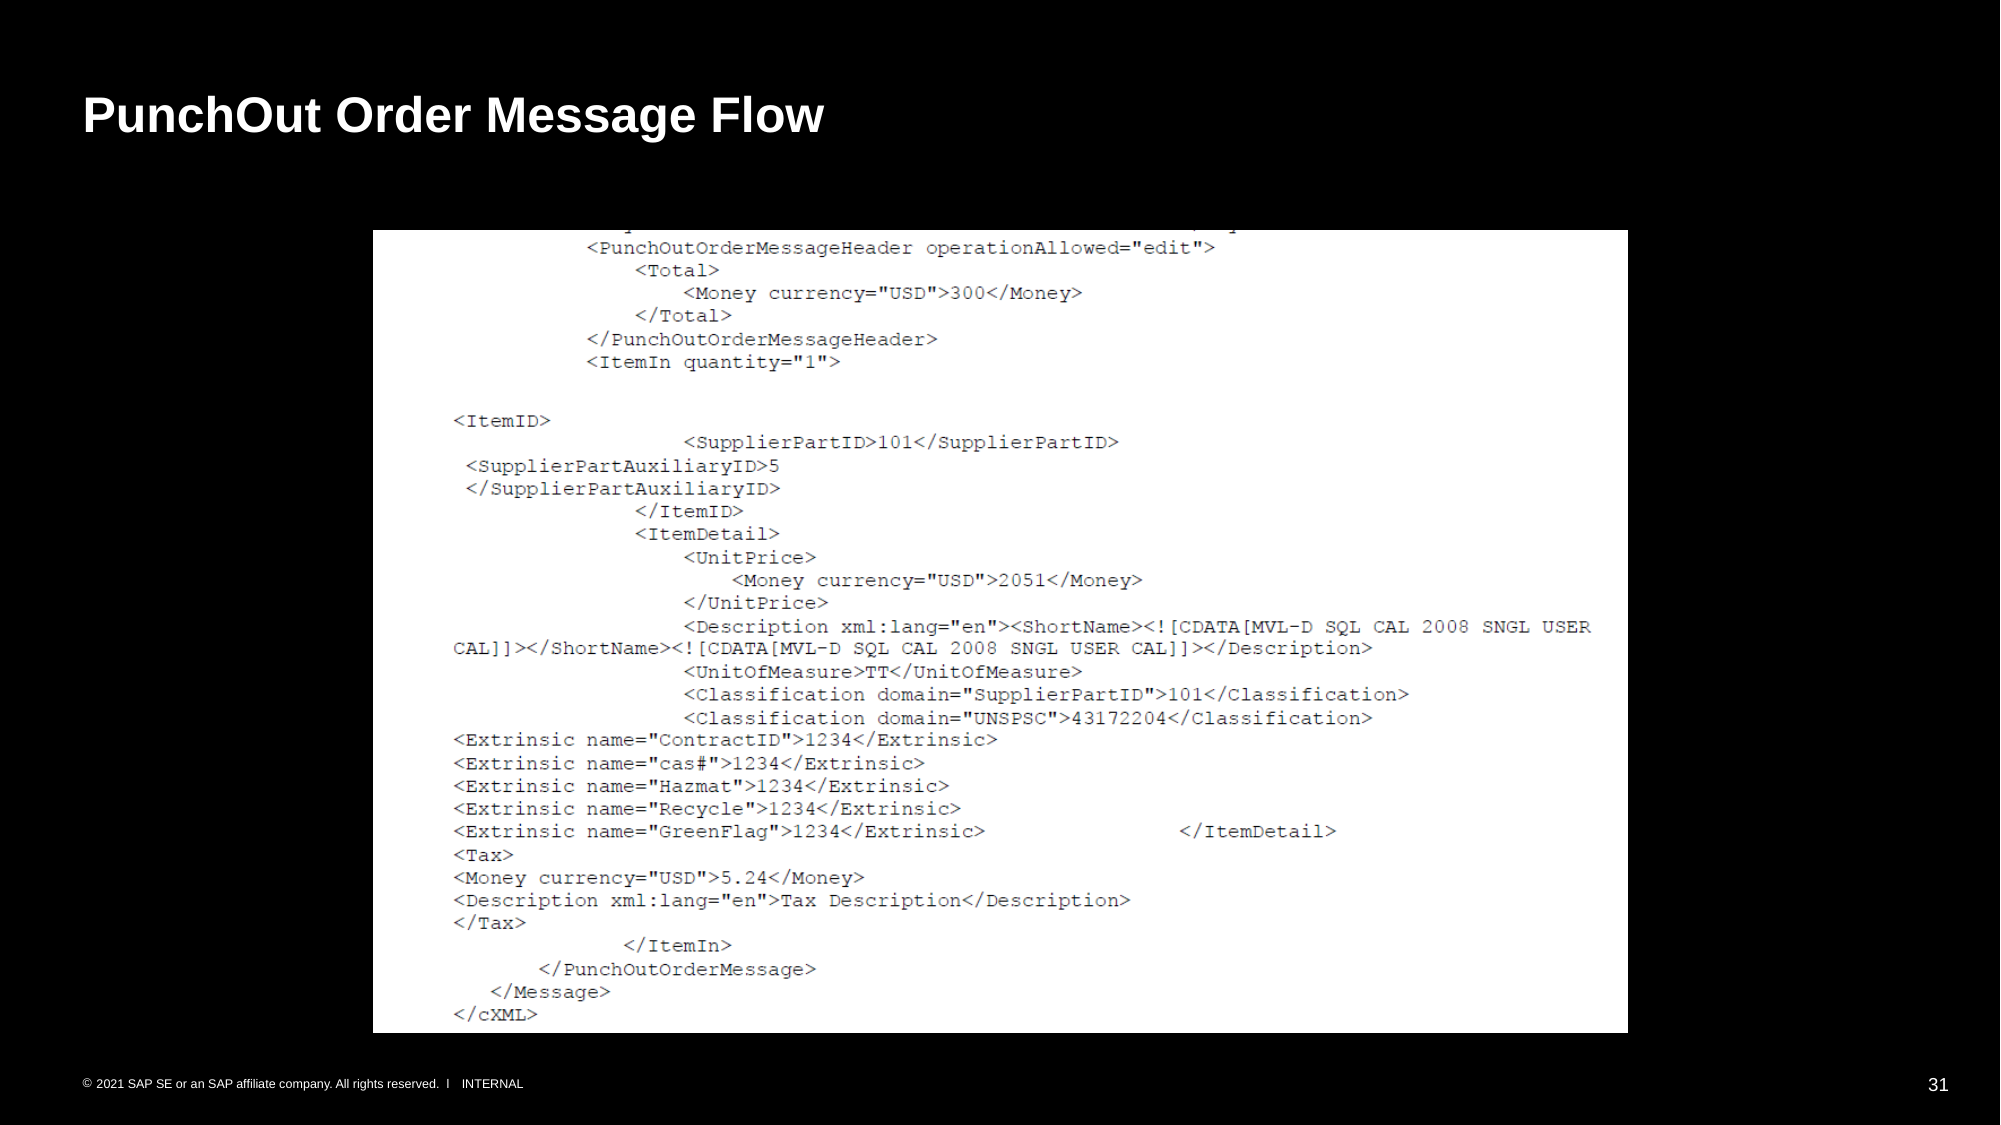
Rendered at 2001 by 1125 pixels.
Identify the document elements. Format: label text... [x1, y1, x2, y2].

picture [372, 230, 1628, 1034]
title PunchOut Order Message Flow [82, 82, 1918, 144]
